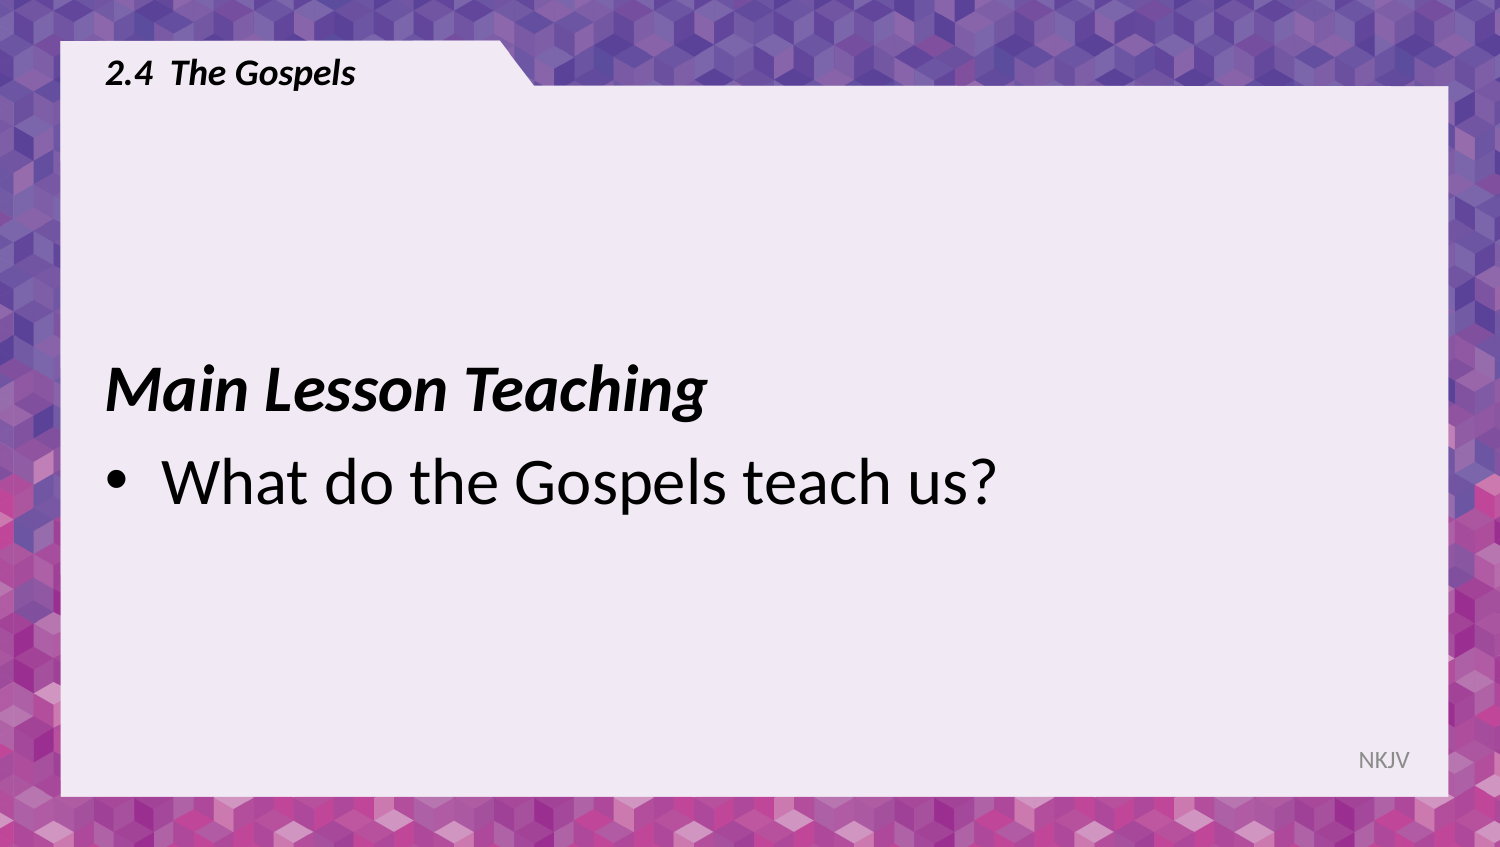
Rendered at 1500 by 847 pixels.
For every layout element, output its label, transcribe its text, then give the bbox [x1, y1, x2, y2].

title 2.4 The Gospels [89, 33, 1420, 108]
footer NKJV [950, 736, 1425, 782]
list Main Lesson Teaching What do the Gospels teach us? [89, 141, 1403, 722]
picture [0, 0, 1500, 847]
